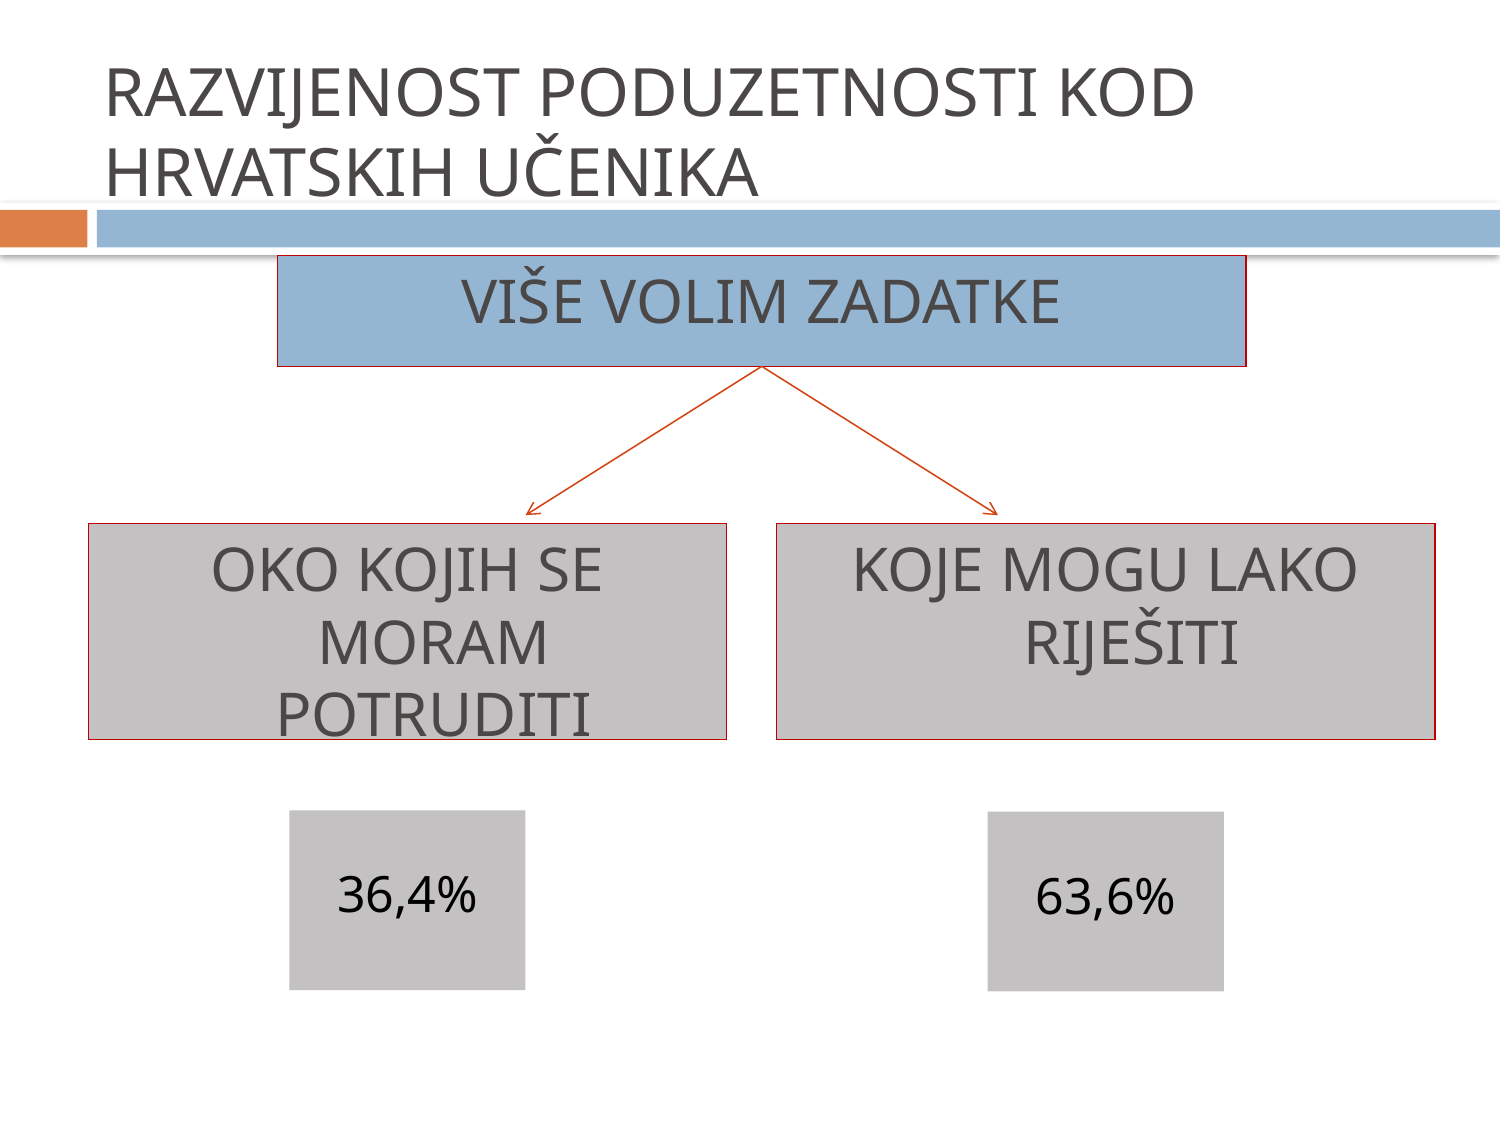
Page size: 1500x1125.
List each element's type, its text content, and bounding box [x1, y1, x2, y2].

list VIŠE VOLIM ZADATKE [277, 255, 1247, 367]
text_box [525, 366, 759, 516]
text_box RAZVIJENOST PODUZETNOSTI KOD HRVATSKIH UČENIKA [88, 42, 1436, 218]
text_box 36,4% [289, 810, 526, 991]
text_box KOJE MOGU LAKO RIJEŠITI [776, 523, 1436, 740]
text_box 63,6% [987, 811, 1224, 992]
text_box OKO KOJIH SE MORAM POTRUDITI [88, 523, 727, 740]
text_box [761, 366, 999, 516]
